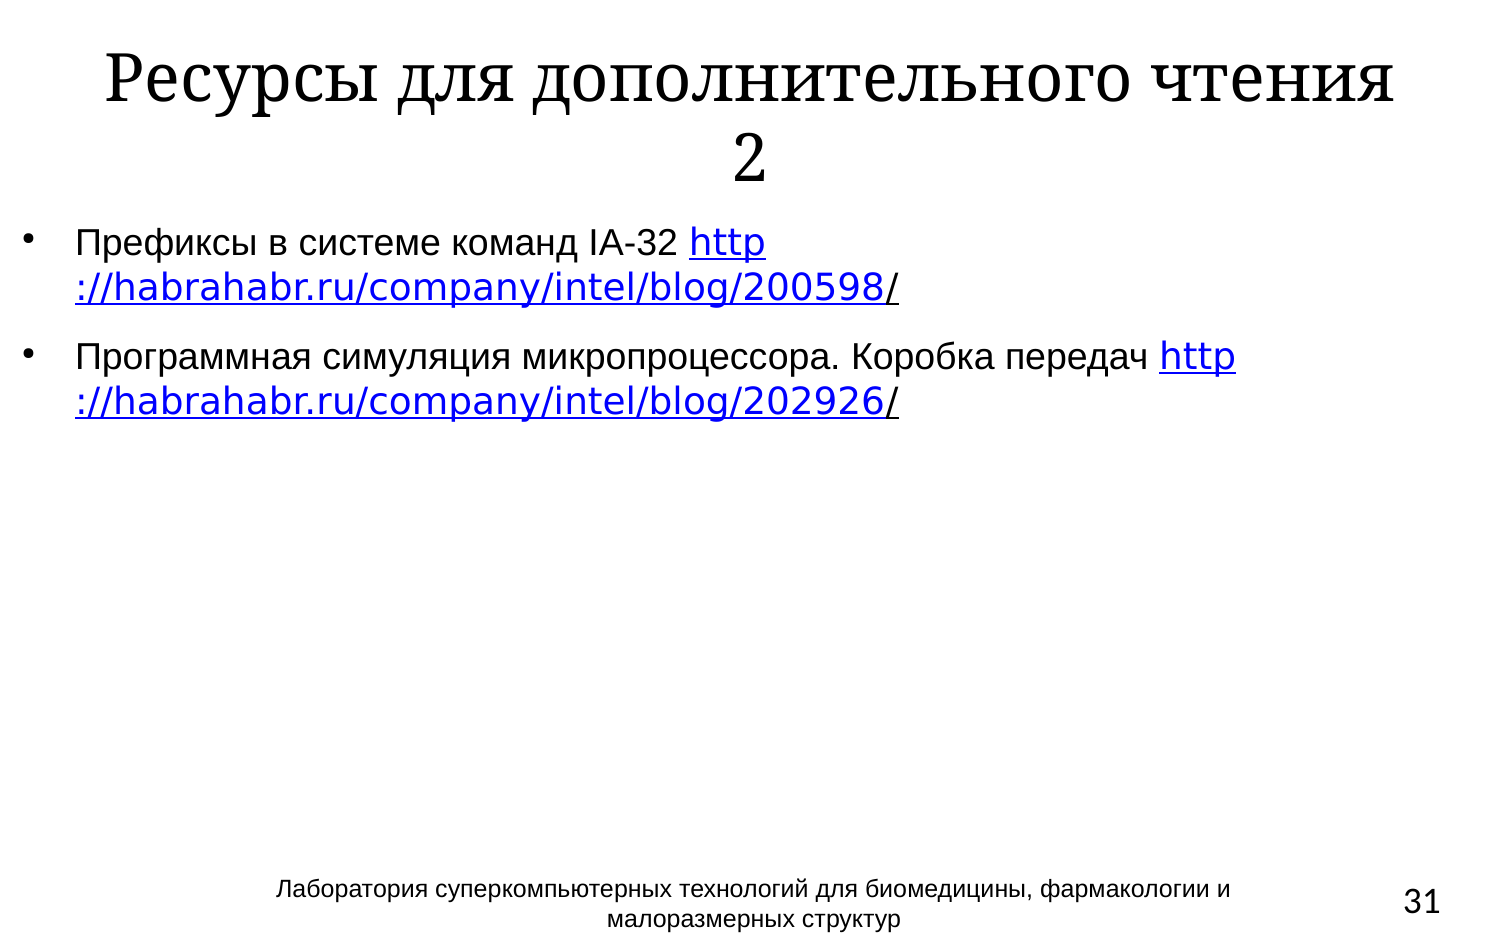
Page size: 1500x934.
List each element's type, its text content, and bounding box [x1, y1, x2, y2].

text_box 31 [1387, 868, 1473, 918]
title Ресурсы для дополнительного чтения 2 [75, 37, 1425, 193]
text_box Лаборатория суперкомпьютерных технологий для биомедицины, фармакологии и малоразмерных структур [171, 864, 1338, 915]
list Префиксы в системе команд IA-32 http://habrahabr.ru/company/intel/blog/200598/ Программная симуляция микропроцессора. Коробка передач http://habrahabr.ru/company/intel/blog/202926/ [4, 217, 1500, 804]
